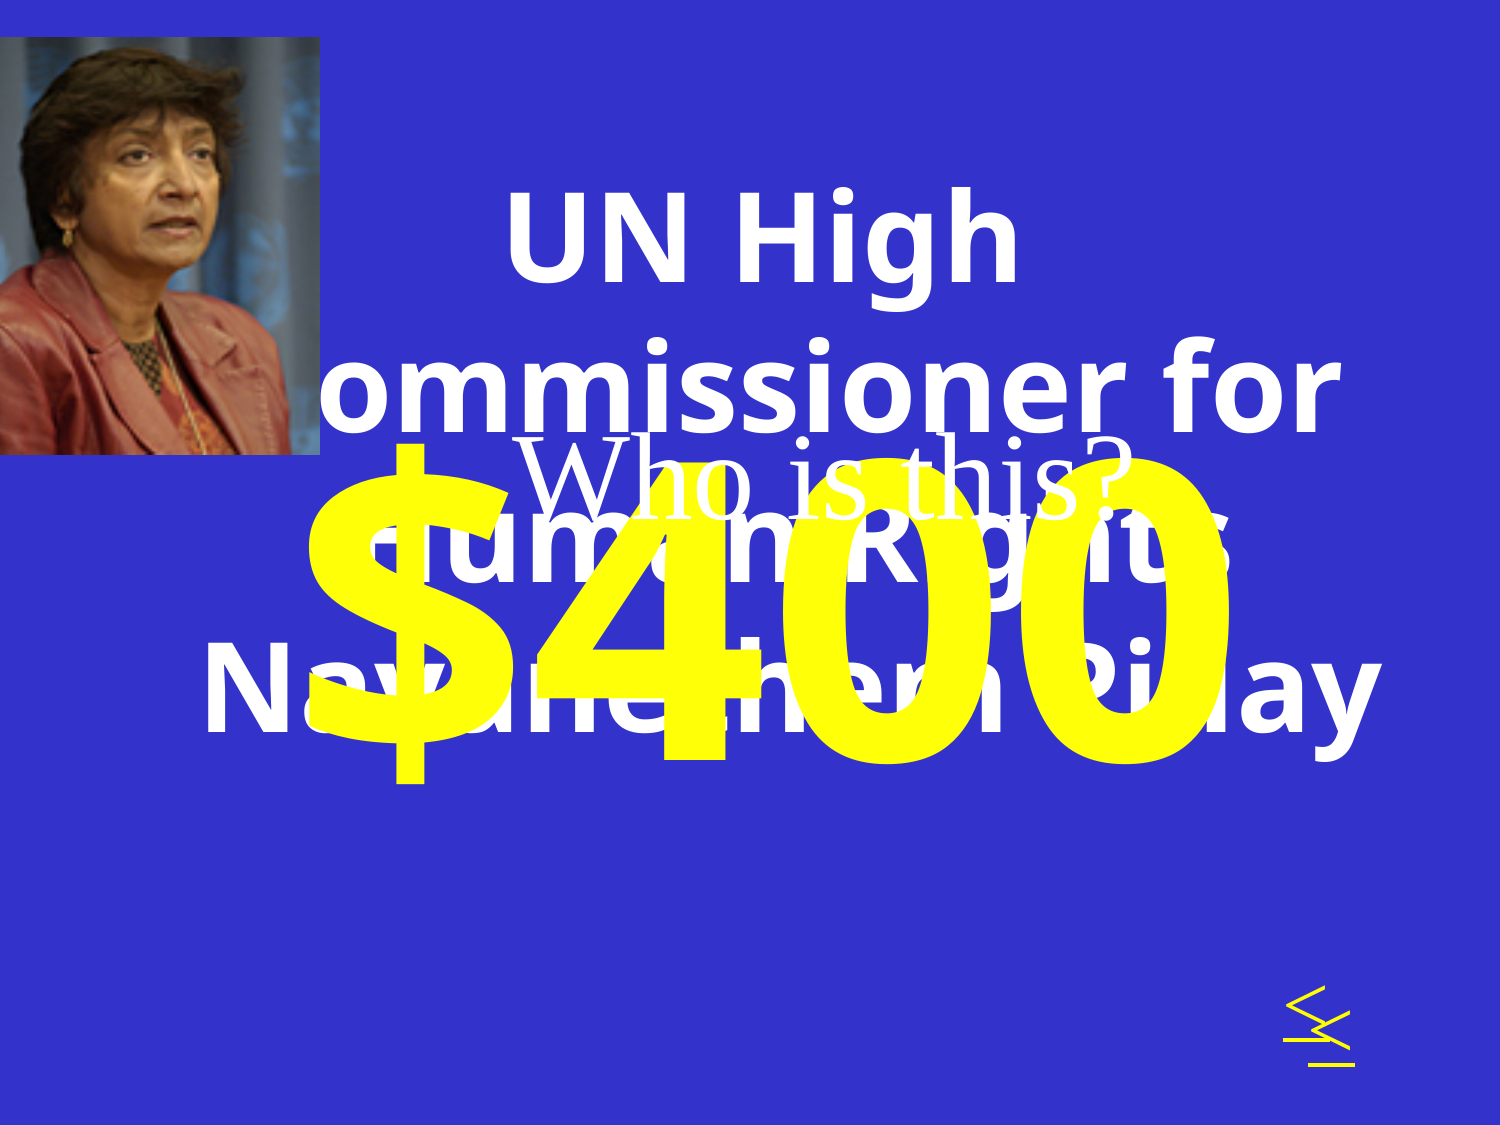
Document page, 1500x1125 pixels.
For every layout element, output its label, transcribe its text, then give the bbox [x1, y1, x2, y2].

picture [0, 37, 320, 455]
list Who is this? [399, 387, 1251, 551]
title $400 [212, 499, 1326, 688]
text_box < [1187, 942, 1425, 1058]
list UN High Commissioner for Human Rights Navanethem Pillay [124, 149, 1401, 626]
text_box < [1212, 967, 1450, 1083]
